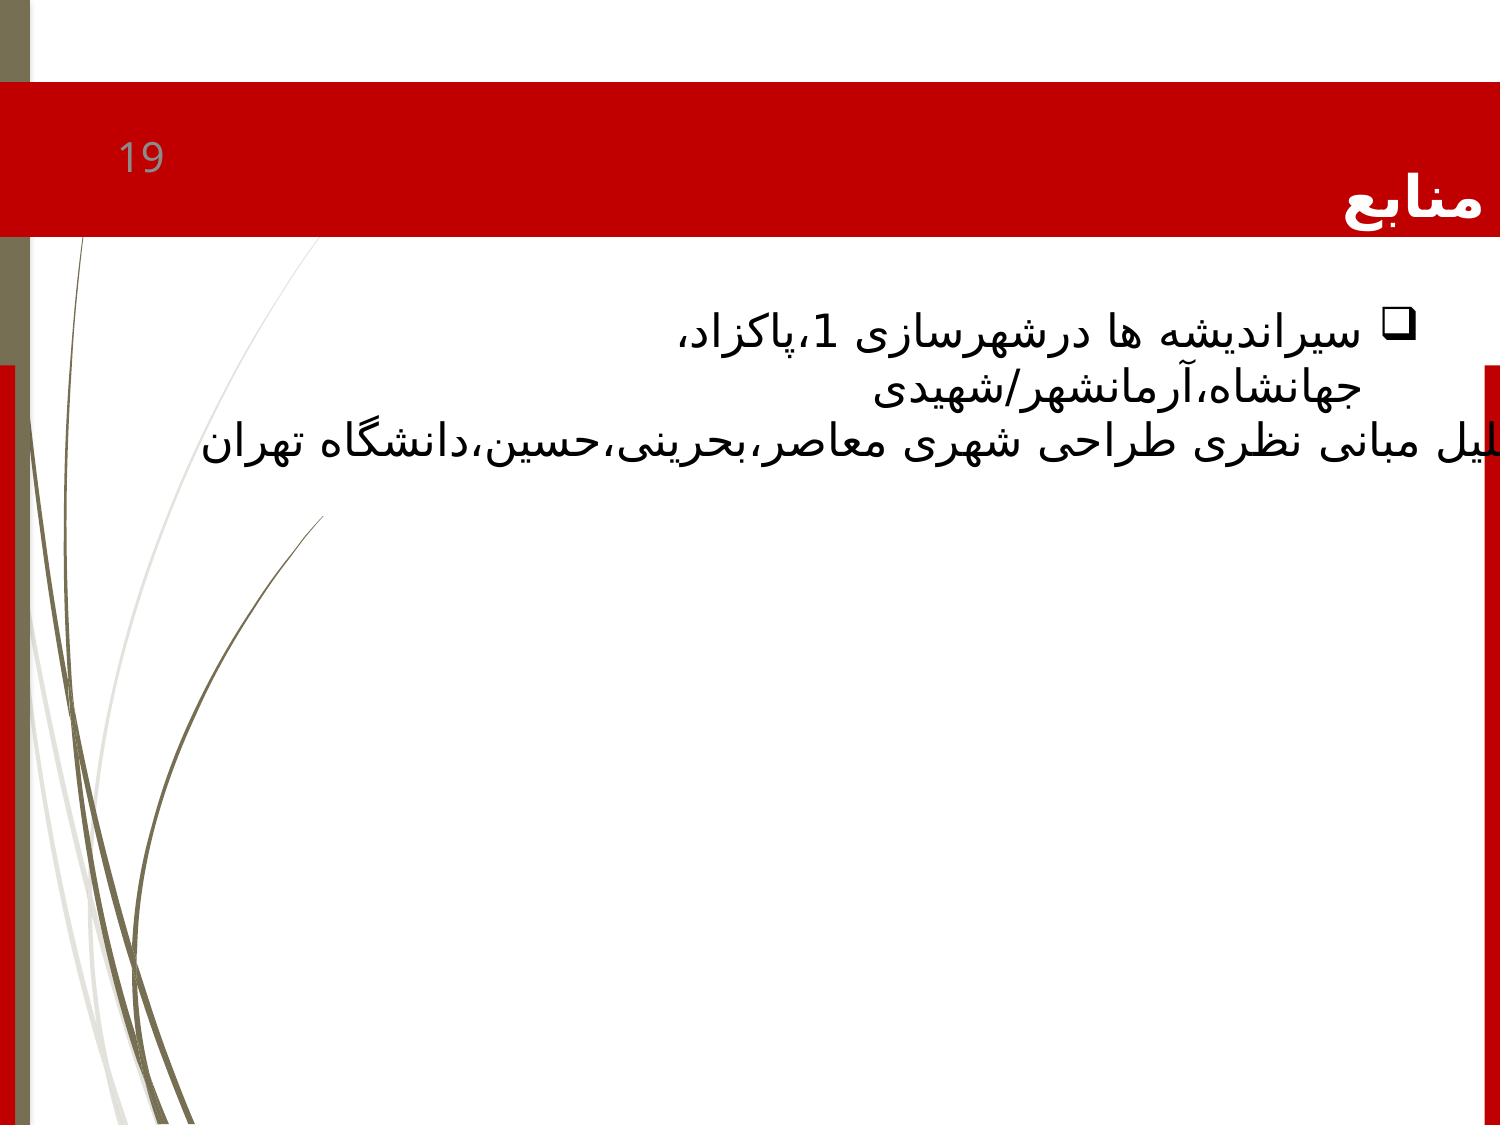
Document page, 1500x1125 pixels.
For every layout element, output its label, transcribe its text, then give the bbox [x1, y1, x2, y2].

text_box [0, 365, 16, 1125]
slide_number 19 [83, 129, 180, 190]
text_box سیراندیشه ها درشهرسازی 1،پاکزاد، جهانشاه،آرمانشهر/شهیدی [158, 294, 1435, 403]
text_box [1484, 474, 1500, 1125]
text_box منابع [0, 82, 1500, 237]
text_box [1484, 365, 1500, 403]
text_box تحلیل مبانی نظری طراحی شهری معاصر،بحرینی،حسین،دانشگاه تهران [156, 403, 1500, 474]
